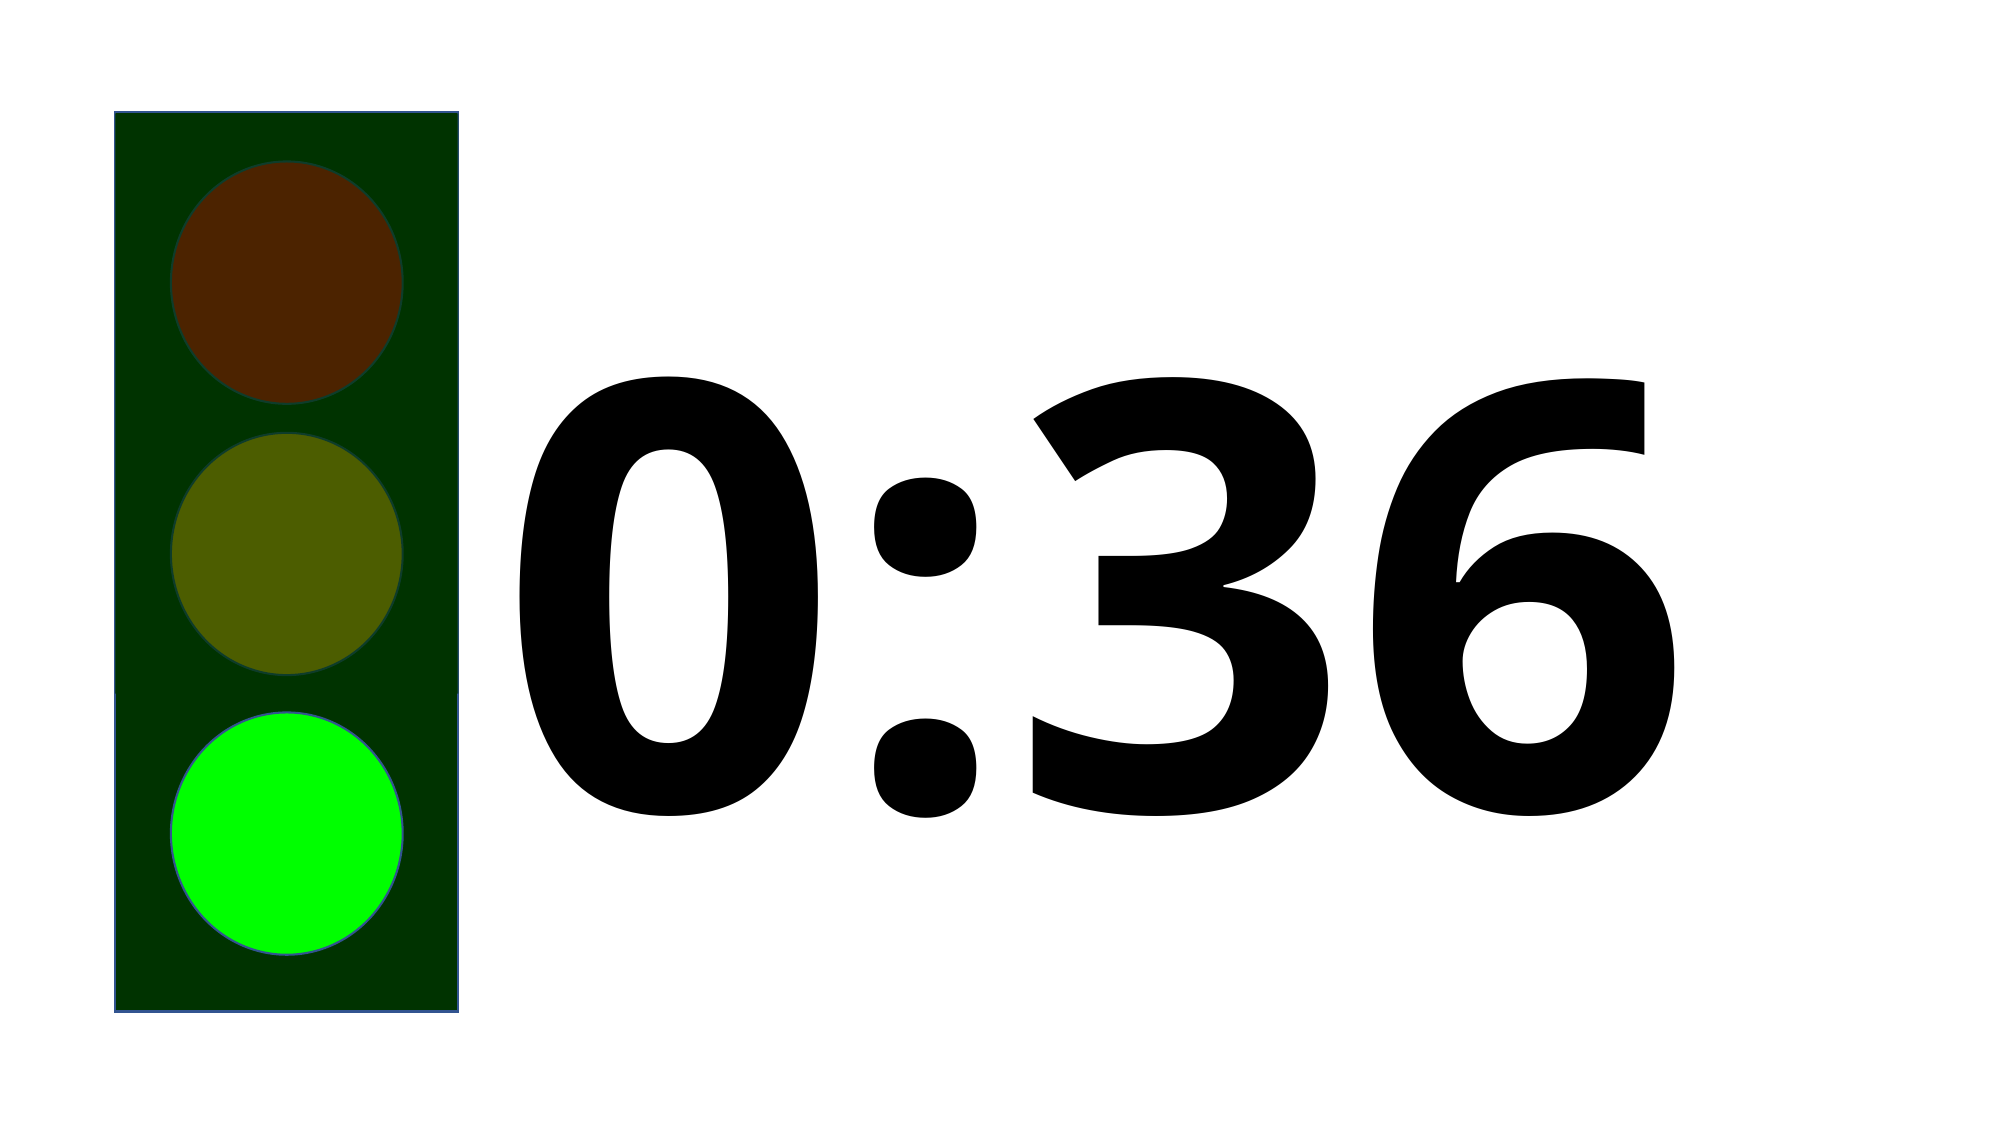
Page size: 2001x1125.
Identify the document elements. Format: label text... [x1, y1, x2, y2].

text_box 0:36 [483, 204, 1924, 938]
text_box [114, 112, 459, 695]
text_box [114, 695, 459, 1013]
text_box [169, 711, 404, 956]
